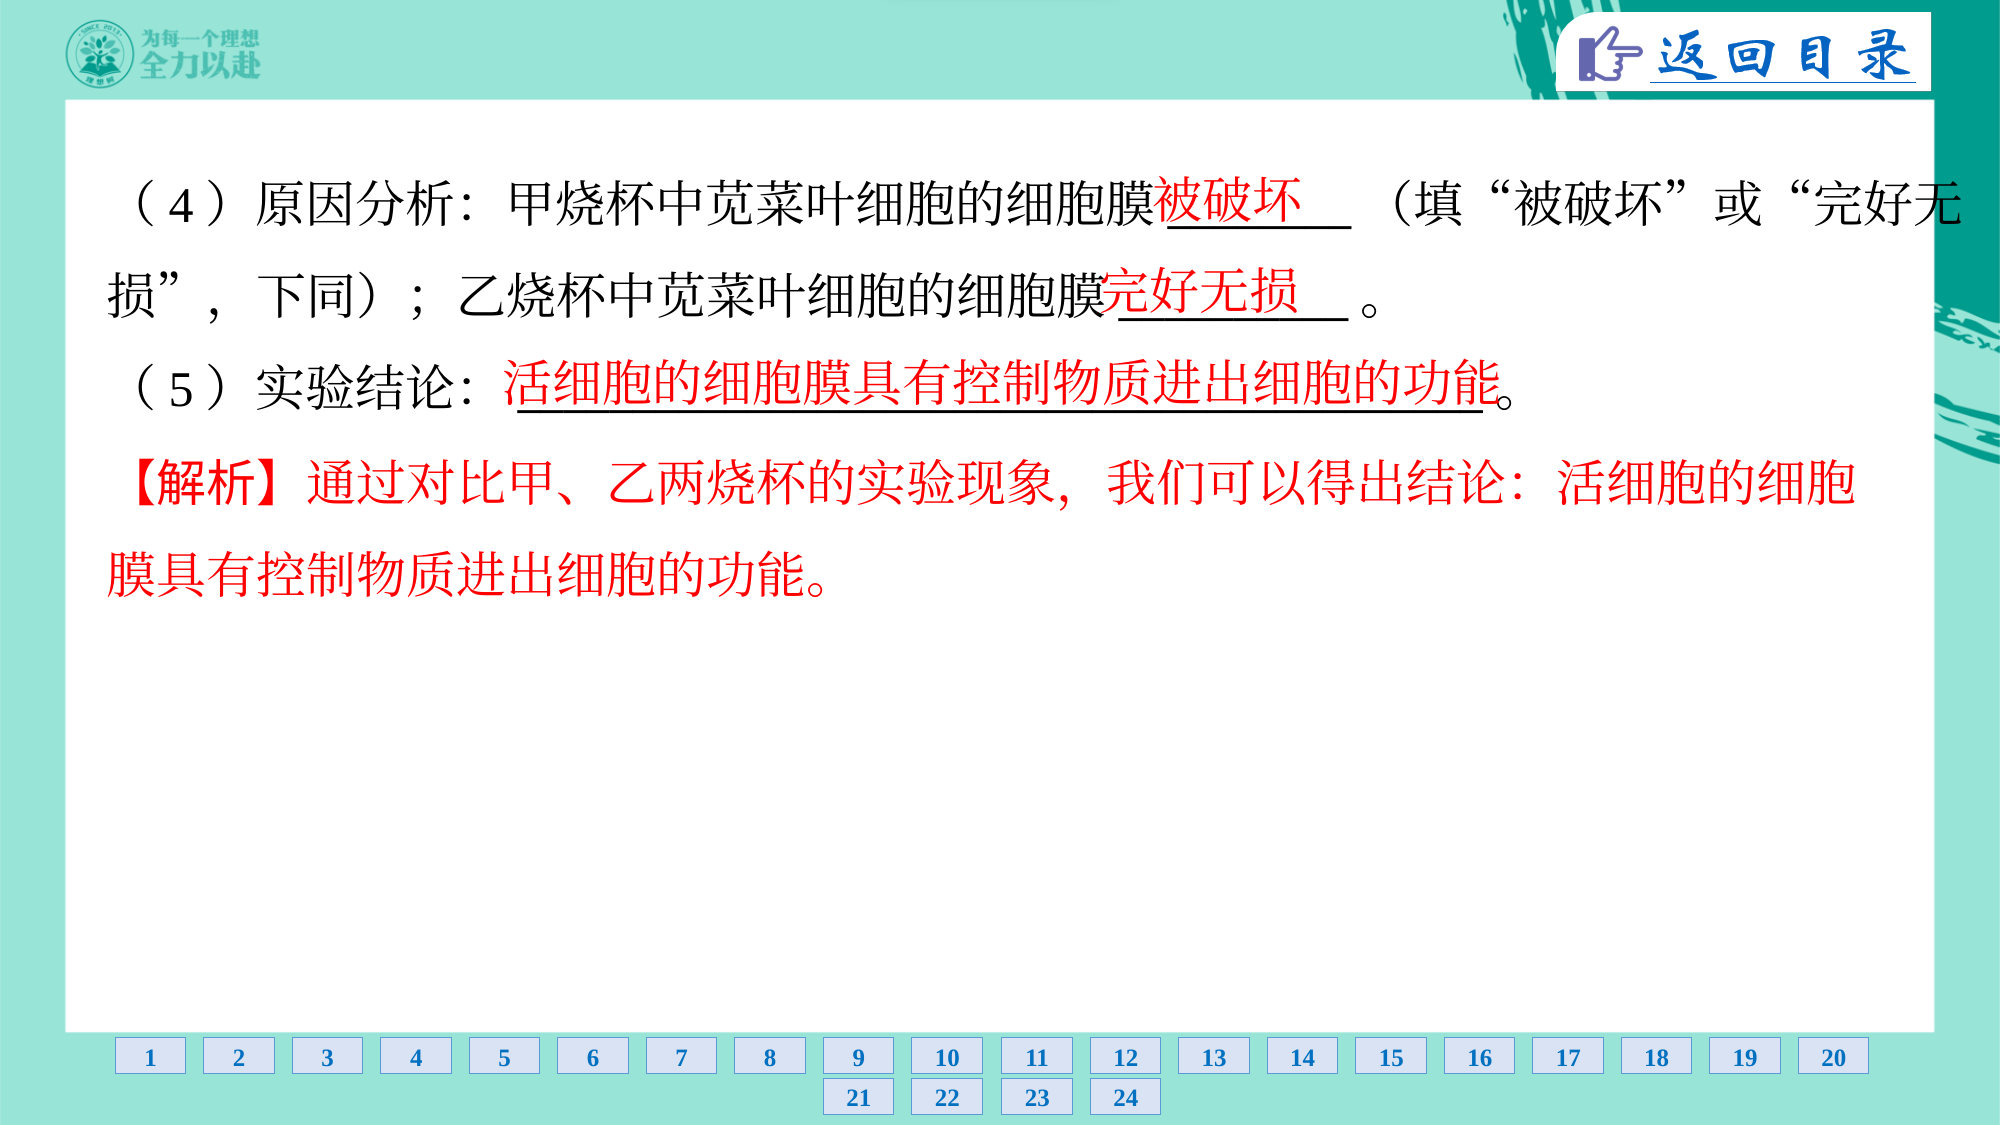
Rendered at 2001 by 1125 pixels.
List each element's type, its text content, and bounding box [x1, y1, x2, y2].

text_box 活细胞的细胞膜具有控制物质进出细胞的功能 [484, 319, 1521, 412]
picture [0, 0, 2000, 1125]
text_box （4）原因分析：甲烧杯中苋菜叶细胞的细胞膜________（填“被破坏”或“完好无 损”，下同）；乙烧杯中苋菜叶细胞的细胞膜__________。 （5）实验结论：__________________________________________。 [106, 141, 1895, 416]
text_box 被破坏 [1134, 136, 1321, 228]
text_box 完好无损 [1081, 228, 1318, 319]
text_box 【解析】通过对比甲、乙两烧杯的实验现象，我们可以得出结论：活细胞的细胞 膜具有控制物质进出细胞的功能。 [106, 419, 1895, 604]
